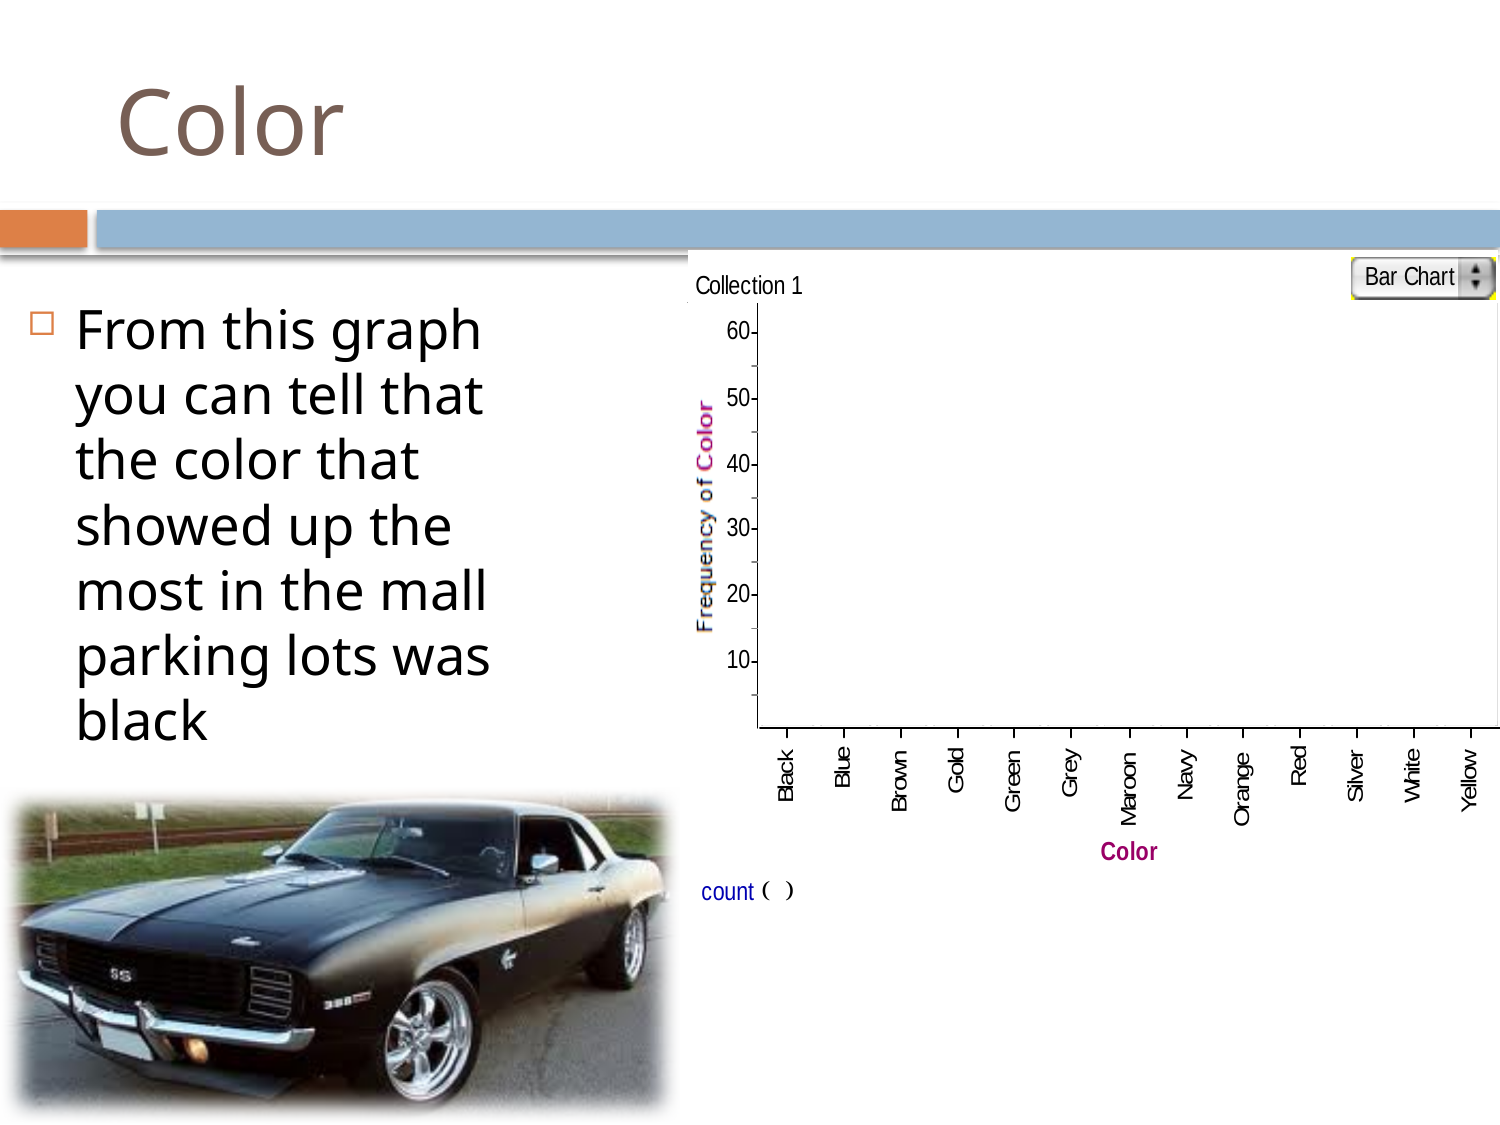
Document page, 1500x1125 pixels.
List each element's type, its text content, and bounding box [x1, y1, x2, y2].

picture [687, 249, 1500, 913]
picture [0, 787, 680, 1125]
title Color [100, 37, 1438, 200]
list From this graph you can tell that the color that showed up the most in the mall parking lots was black [12, 287, 575, 763]
